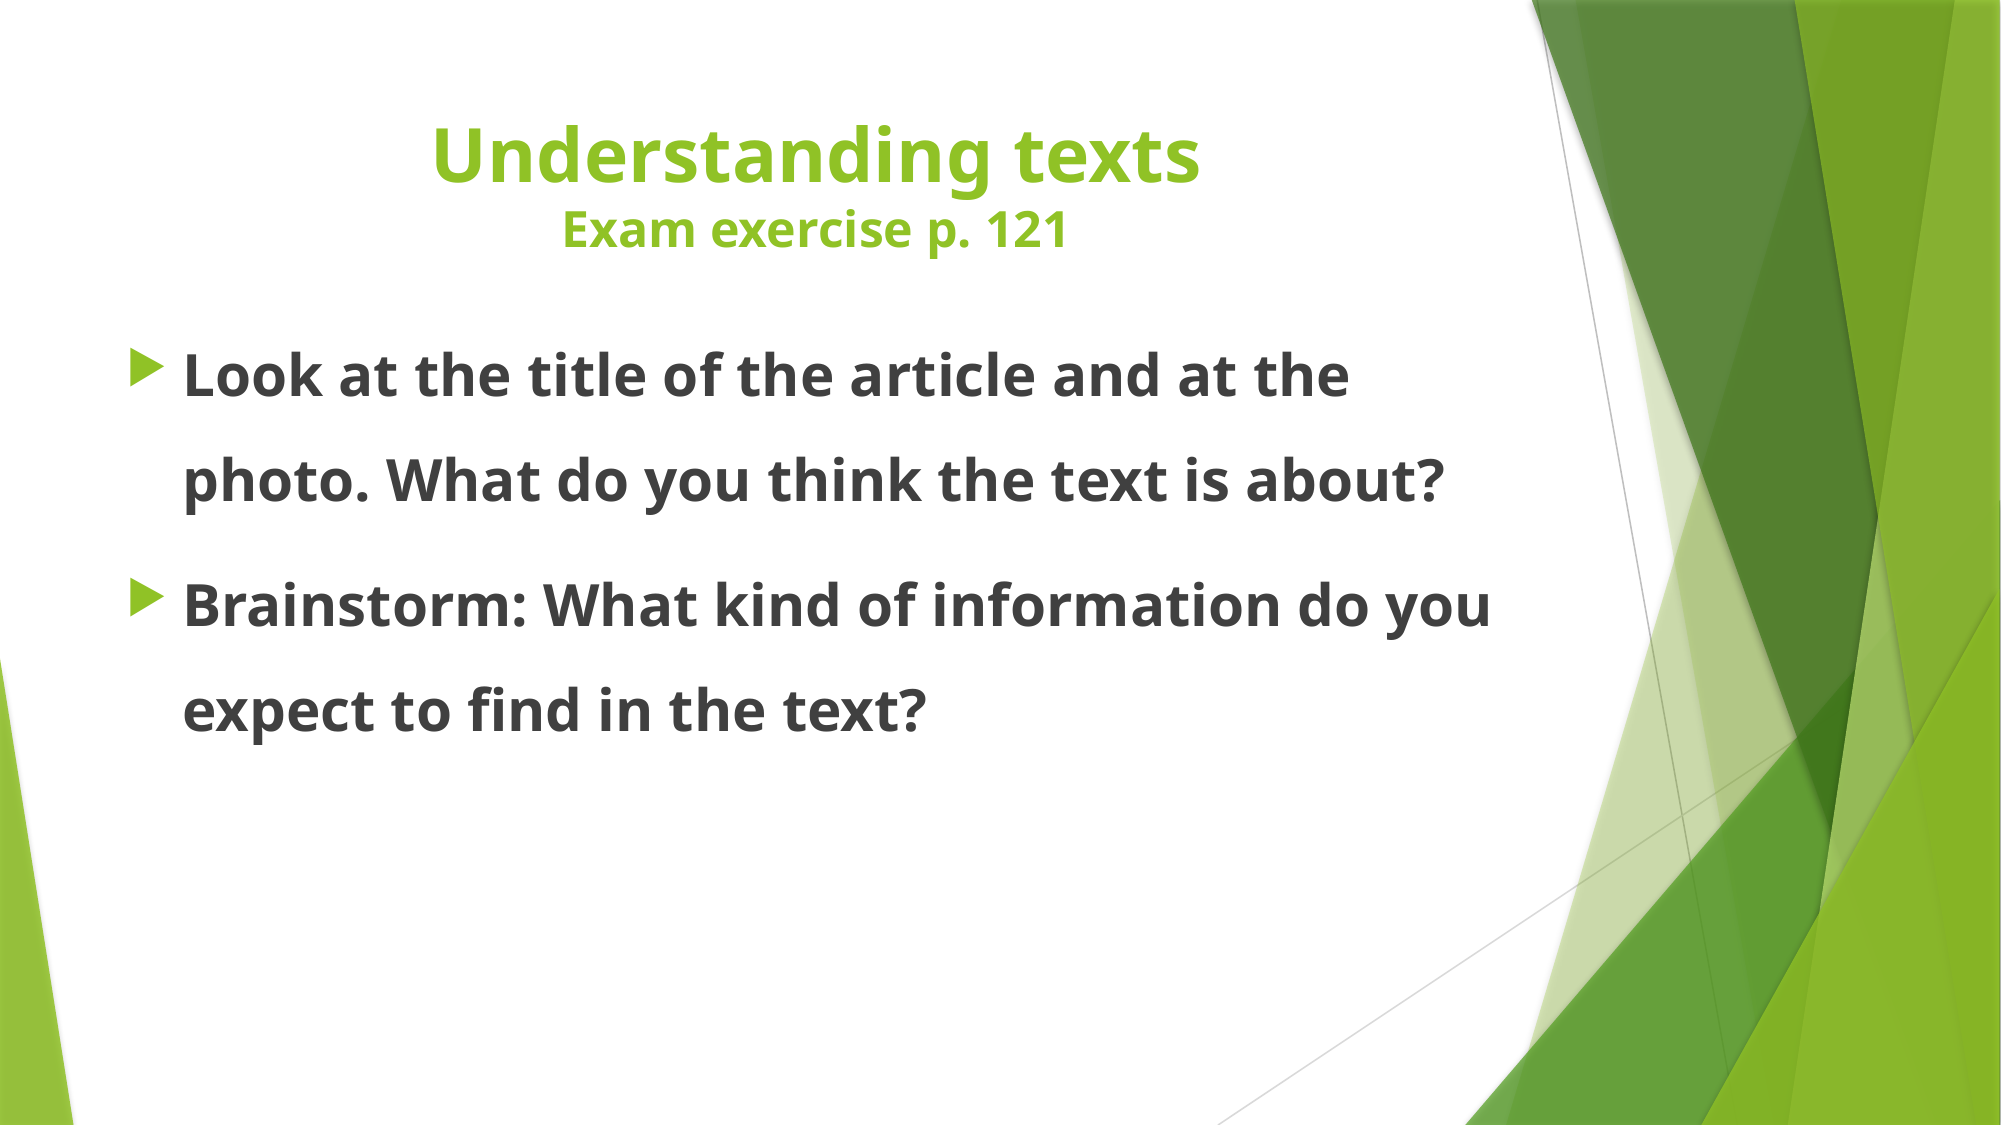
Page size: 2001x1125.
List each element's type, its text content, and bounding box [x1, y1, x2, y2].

title Understanding texts Exam exercise p. 121 [111, 99, 1522, 295]
list Look at the title of the article and at the photo. What do you think the text is about? Brainstorm: What kind of information do you expect to find in the text? [111, 295, 1522, 991]
